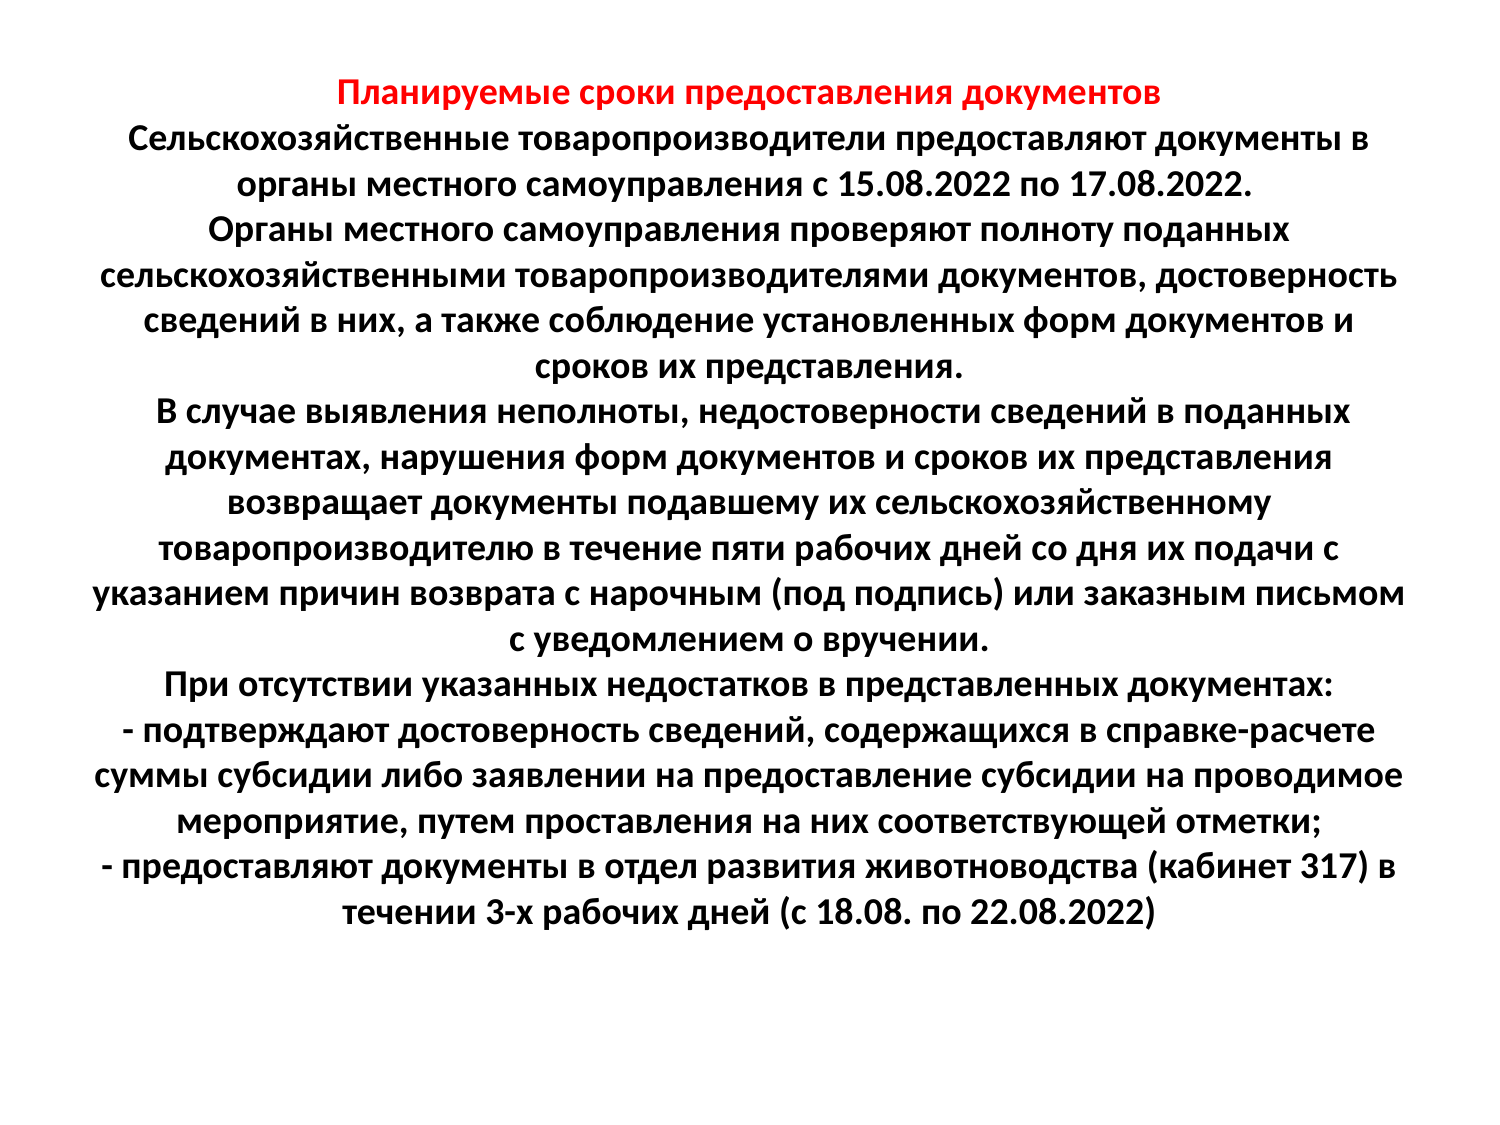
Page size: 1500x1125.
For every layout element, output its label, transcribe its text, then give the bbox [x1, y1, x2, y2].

title Планируемые сроки предоставления документов Сельскохозяйственные товаропроизводители предоставляют документы в органы местного самоуправления с 15.08.2022 по 17.08.2022. Органы местного самоуправления проверяют полноту поданных сельскохозяйственными товаропроизводителями документов, достоверность сведений в них, а также соблюдение установленных форм документов и сроков их представления. В случае выявления неполноты, недостоверности сведений в поданных документах, нарушения форм документов и сроков их представления возвращает документы подавшему их сельскохозяйственному товаропроизводителю в течение пяти рабочих дней со дня их подачи с указанием причин возврата с нарочным (под подпись) или заказным письмом с уведомлением о вручении. При отсутствии указанных недостатков в представленных документах: - подтверждают достоверность сведений, содержащихся в справке-расчете суммы субсидии либо заявлении на предоставление субсидии на проводимое мероприятие, путем проставления на них соответствующей отметки; - предоставляют документы в отдел развития животноводства (кабинет 317) в течении 3-х рабочих дней (с 18.08. по 22.08.2022) [75, 45, 1425, 1000]
